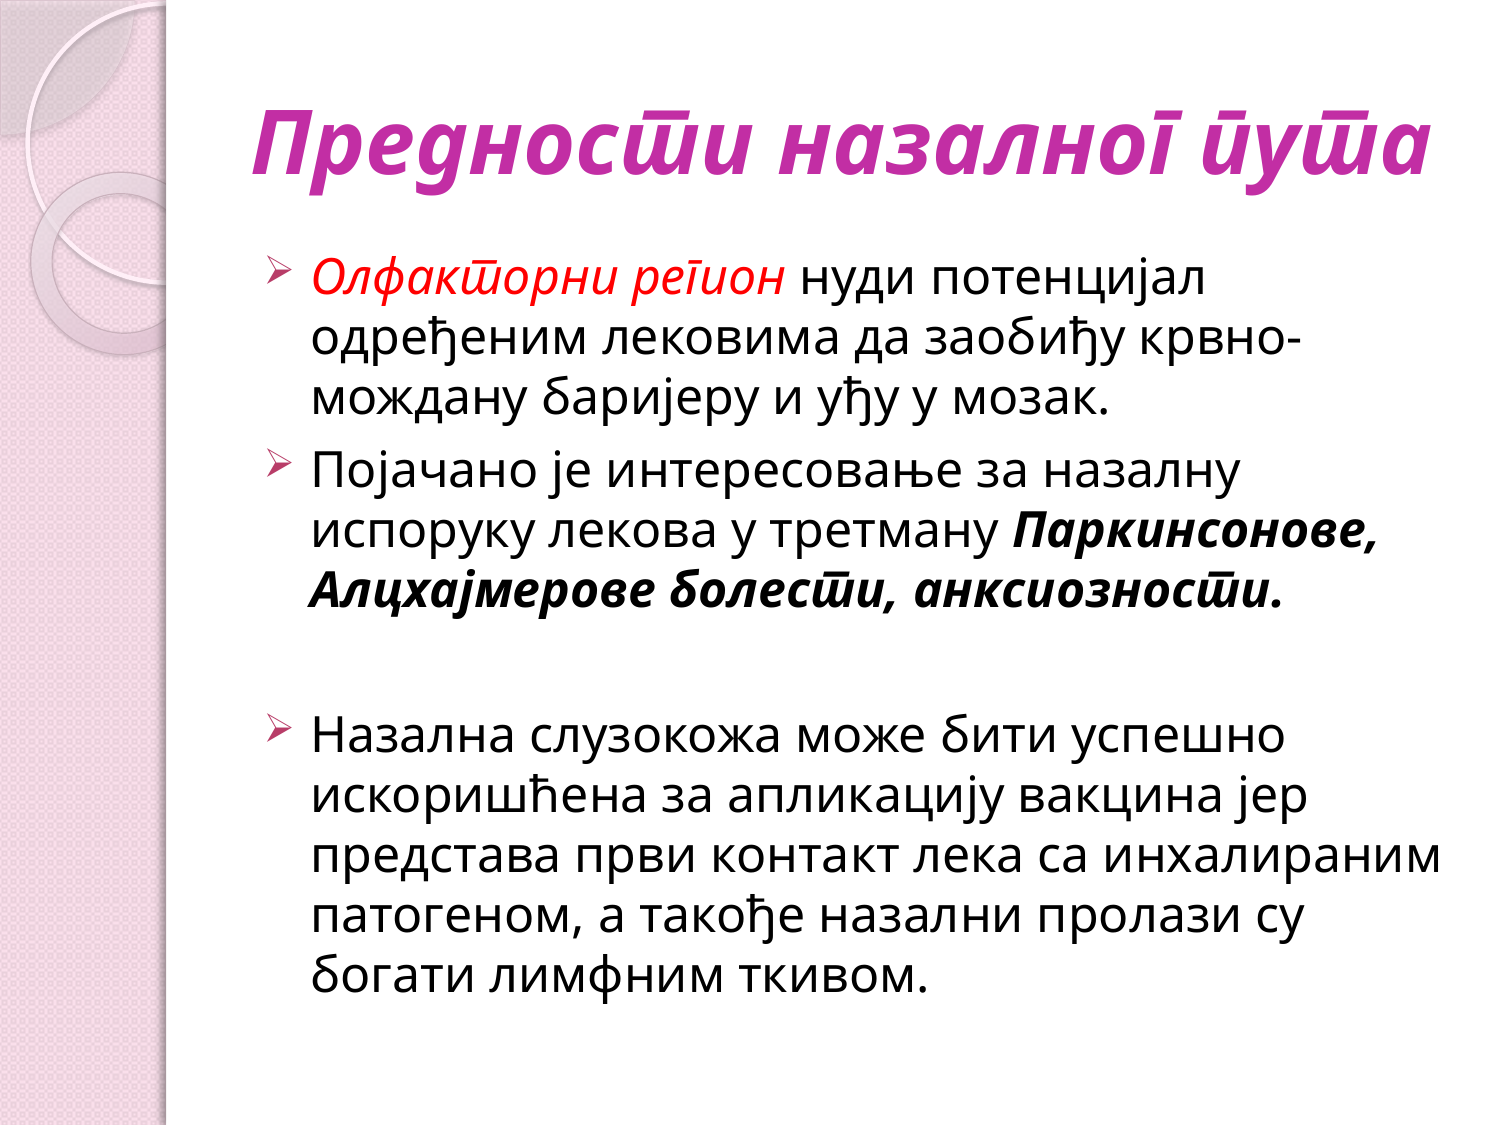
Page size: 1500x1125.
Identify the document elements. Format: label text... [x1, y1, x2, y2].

list Олфакторни регион нуди потенцијал одређеним лековима да заобиђу крвно-мождану баријеру и уђу у мозак. Појачано је интересовање за назалну испоруку лекова у третману Паркинсонове, Алцхајмерове болести, анксиозности. Назална слузокожа може бити успешно искоришћена за апликацију вакцина јер представа први контакт лека са инхалираним патогеном, а такође назални пролази су богати лимфним ткивом. [235, 237, 1466, 1025]
title Предности назалног пута [235, 45, 1466, 233]
